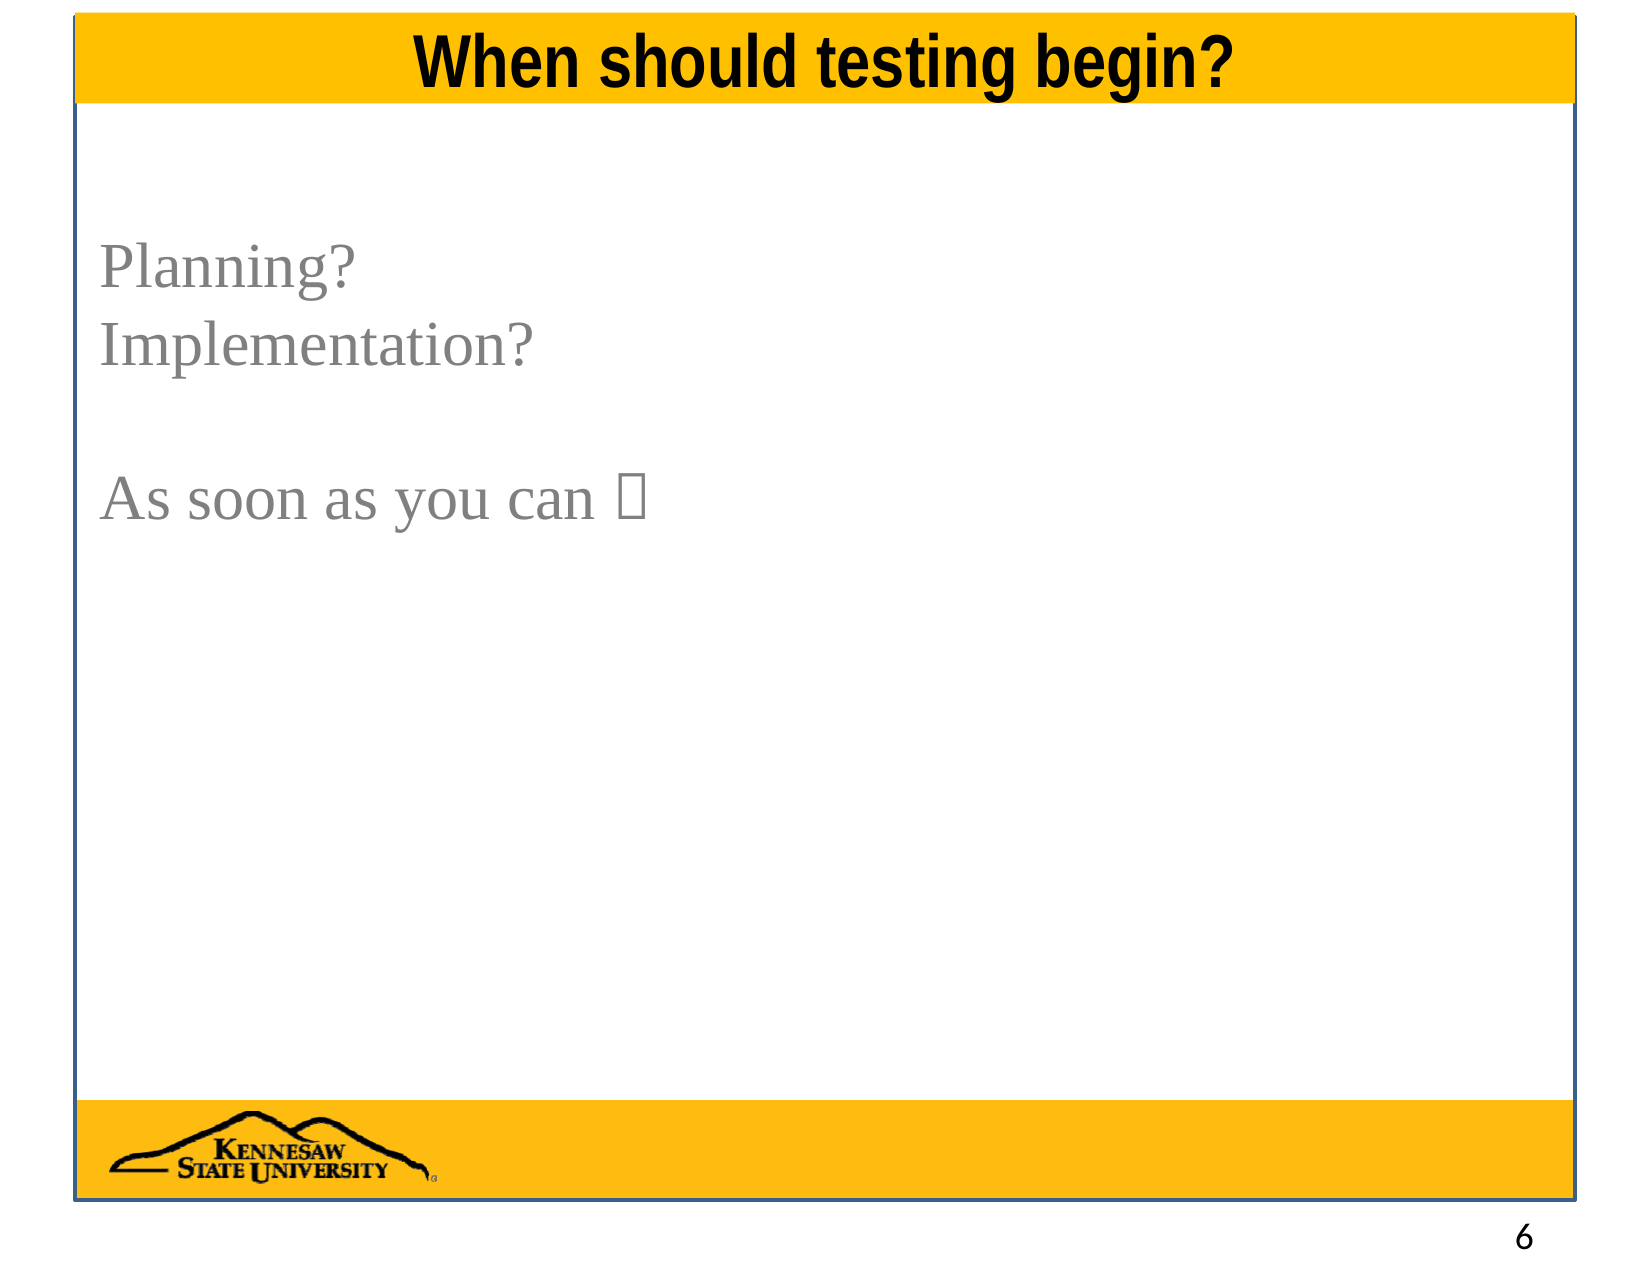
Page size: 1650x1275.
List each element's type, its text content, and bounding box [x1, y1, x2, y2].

picture [108, 1111, 437, 1184]
list Planning? Implementation? As soon as you can  [99, 223, 1550, 1032]
title When should testing begin? [75, 12, 1575, 104]
